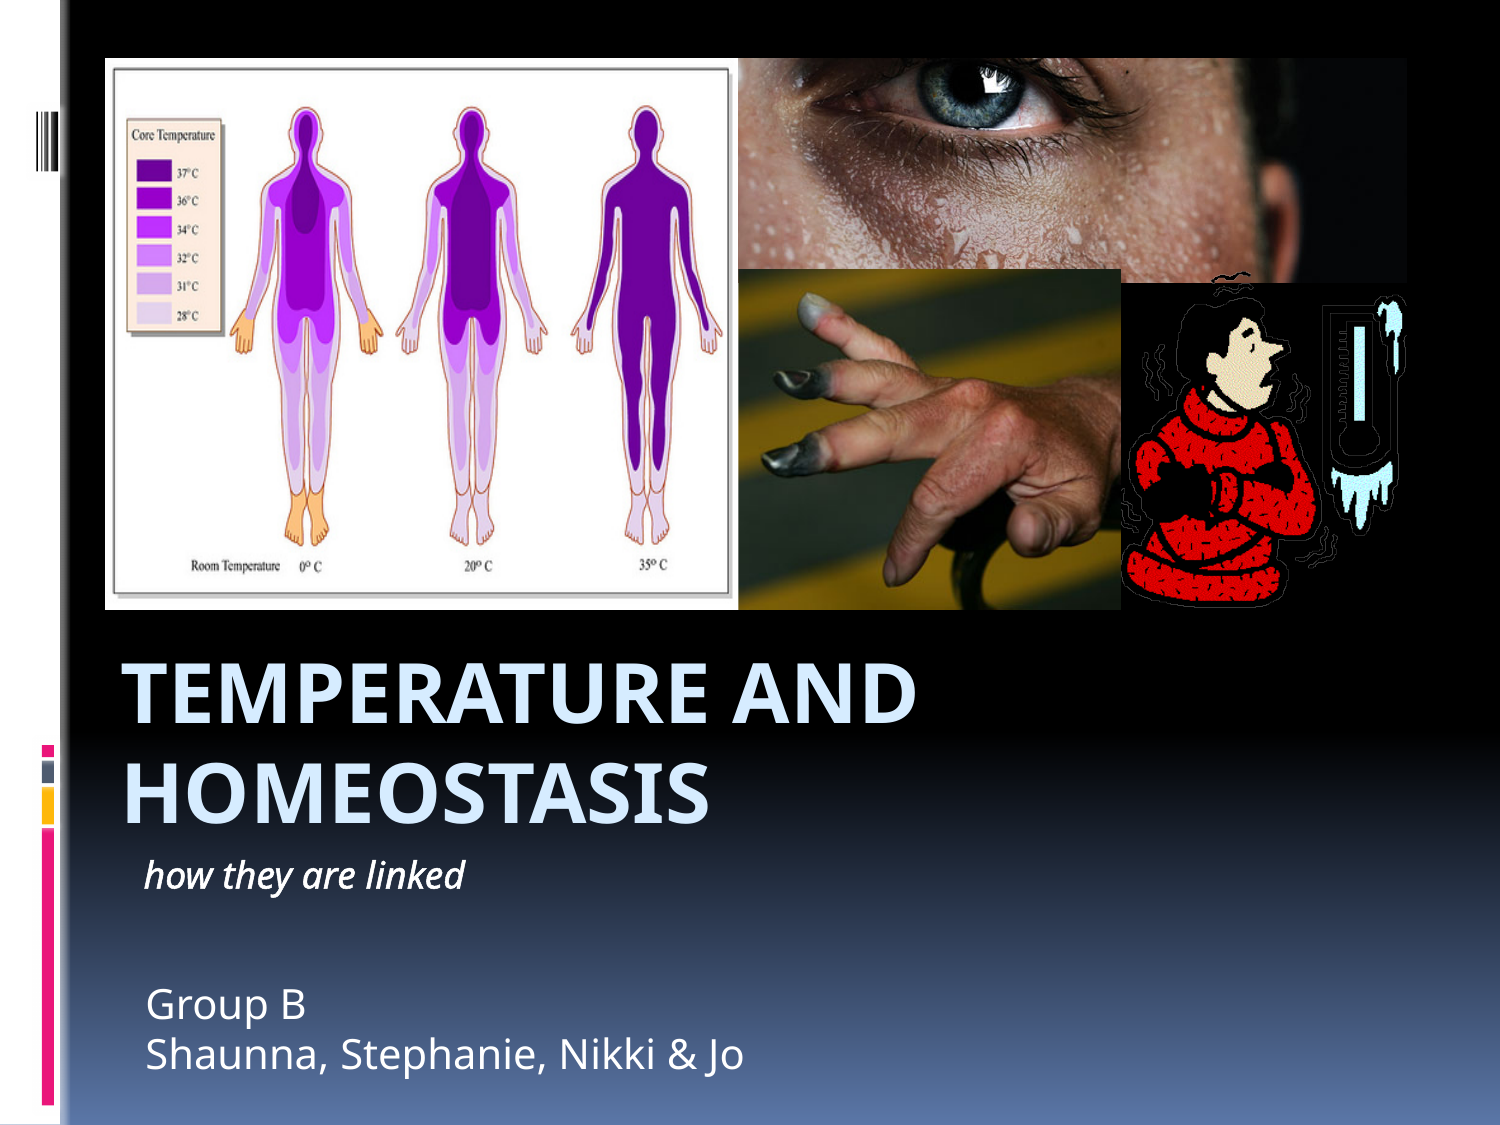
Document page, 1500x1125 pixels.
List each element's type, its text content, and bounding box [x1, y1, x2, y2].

title Temperature and Homeostasis [105, 632, 1381, 957]
picture [1130, 269, 1407, 610]
picture [737, 58, 1407, 262]
picture [104, 58, 731, 610]
subtitle Group B Shaunna, Stephanie, Nikki & Jo [128, 867, 1100, 1086]
picture [737, 269, 1122, 610]
text_box how they are linked [128, 843, 504, 904]
